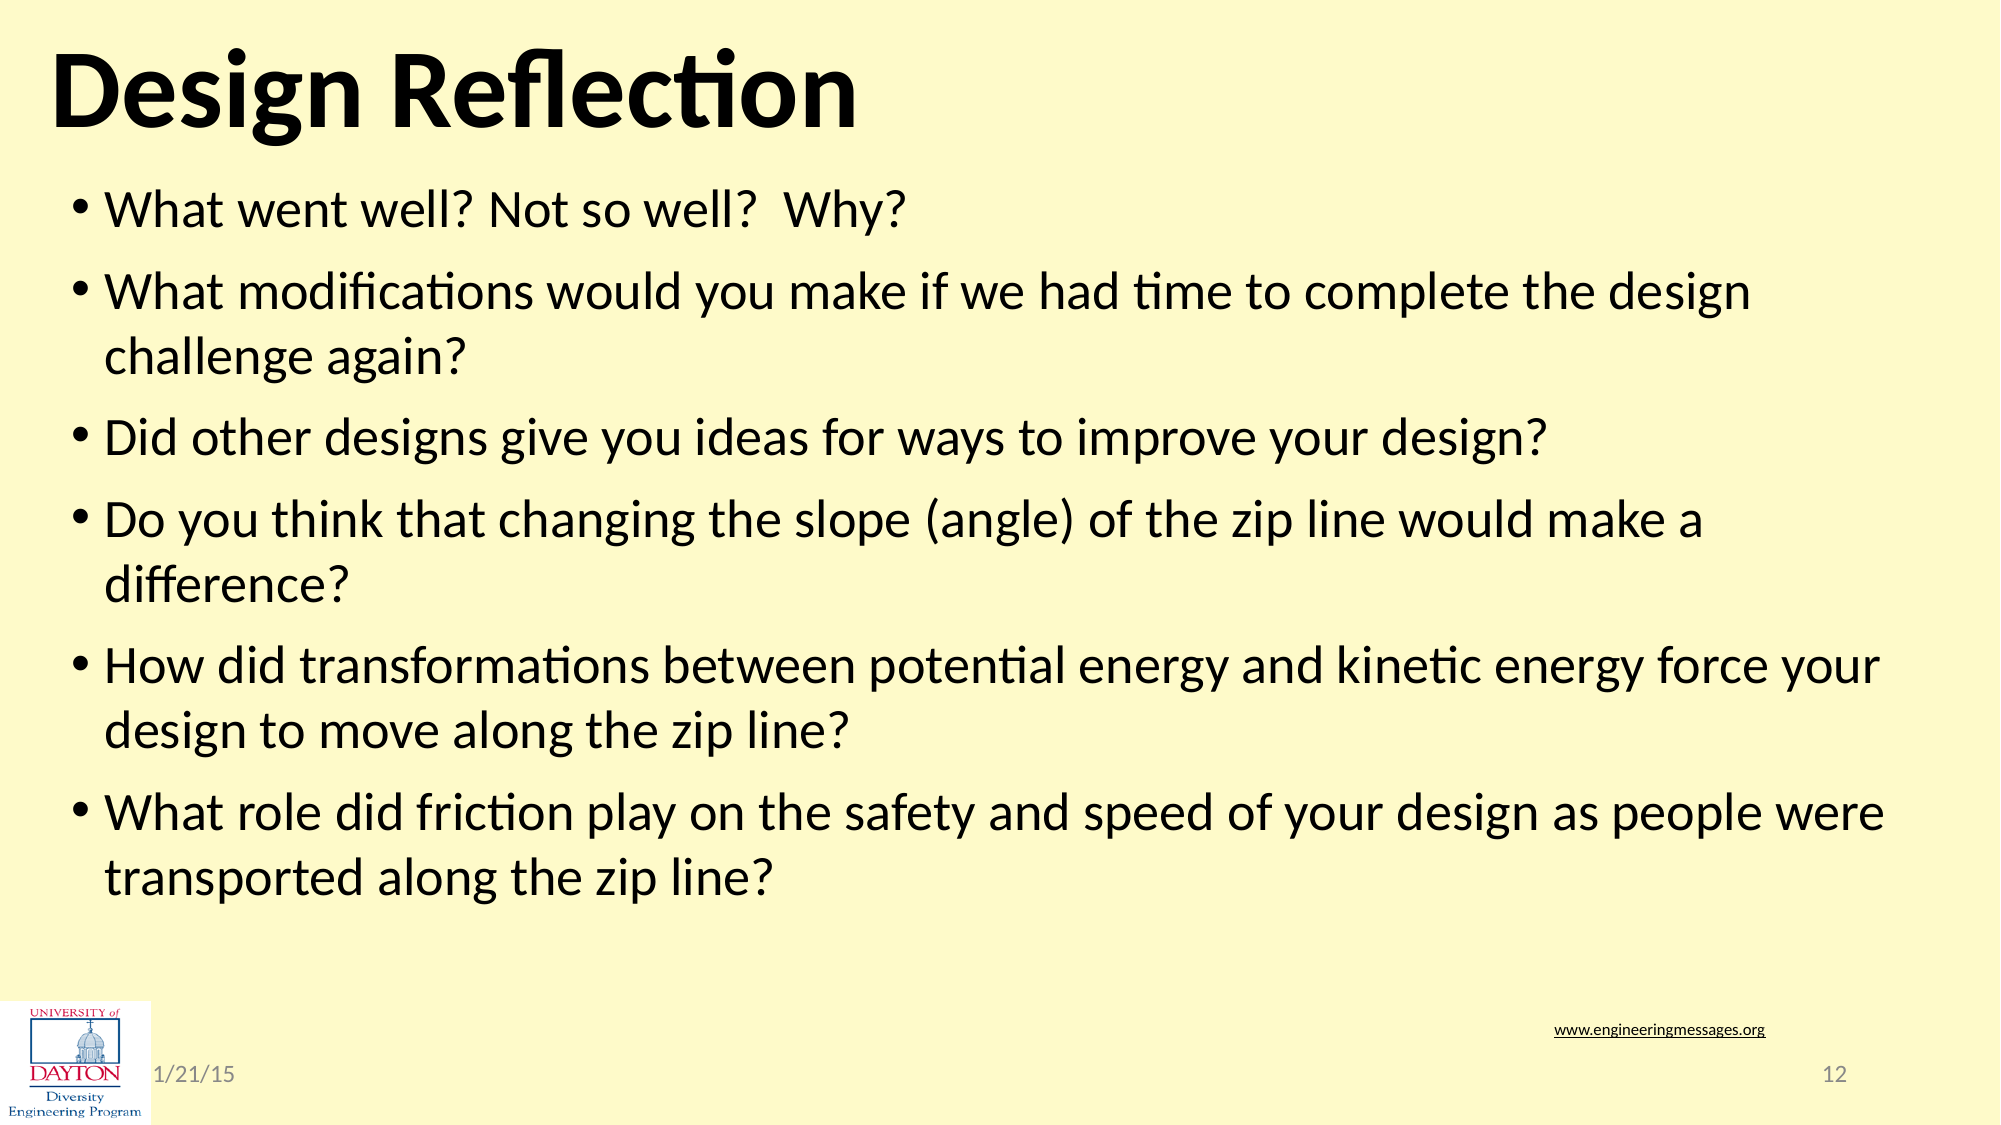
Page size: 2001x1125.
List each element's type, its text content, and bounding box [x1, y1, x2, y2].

title Design Reflection [35, 10, 1761, 172]
list What went well? Not so well? Why? What modifications would you make if we had time to complete the design challenge again? Did other designs give you ideas for ways to improve your design? Do you think that changing the slope (angle) of the zip line would make a difference? How did transformations between potential energy and kinetic energy force your design to move along the zip line? What role did friction play on the safety and speed of your design as people were transported along the zip line? [52, 165, 1962, 1087]
picture [0, 1001, 151, 1125]
